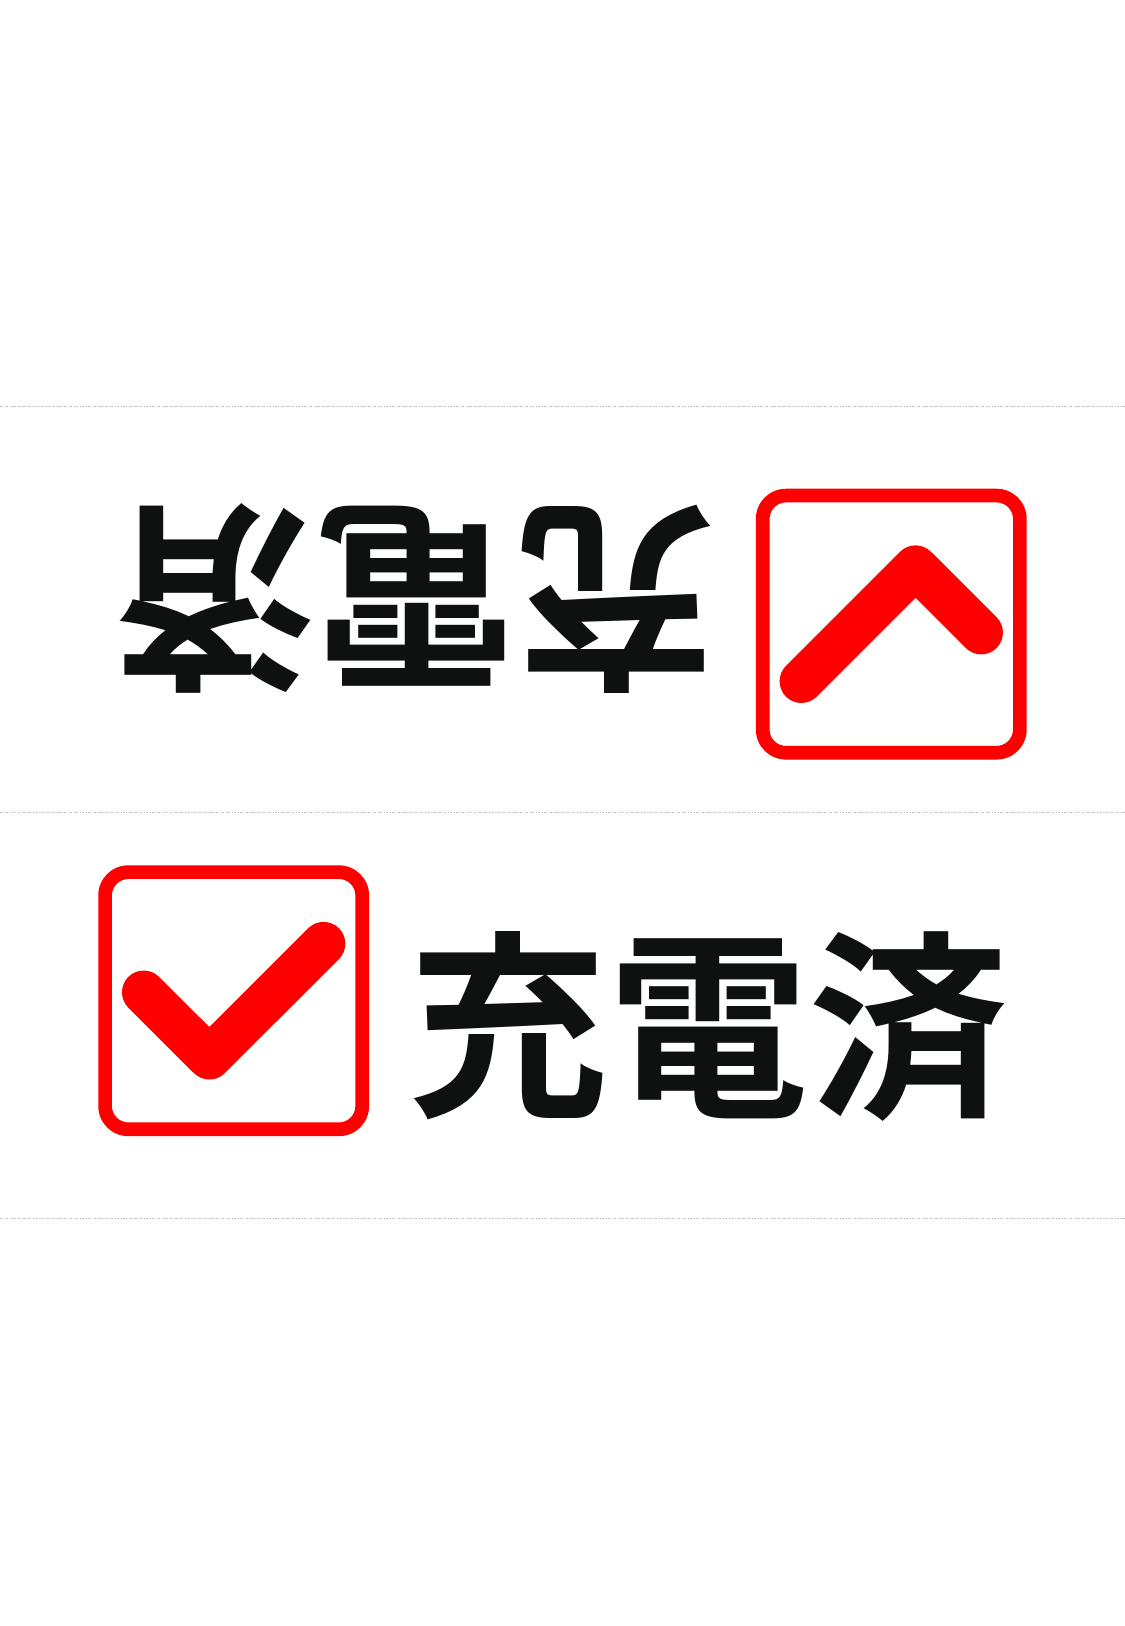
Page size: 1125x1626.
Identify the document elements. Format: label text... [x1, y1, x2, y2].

text_box 充電済 [393, 894, 1024, 1149]
text_box [97, 864, 371, 1138]
text_box [754, 487, 1028, 761]
text_box 充電済 [101, 476, 732, 731]
